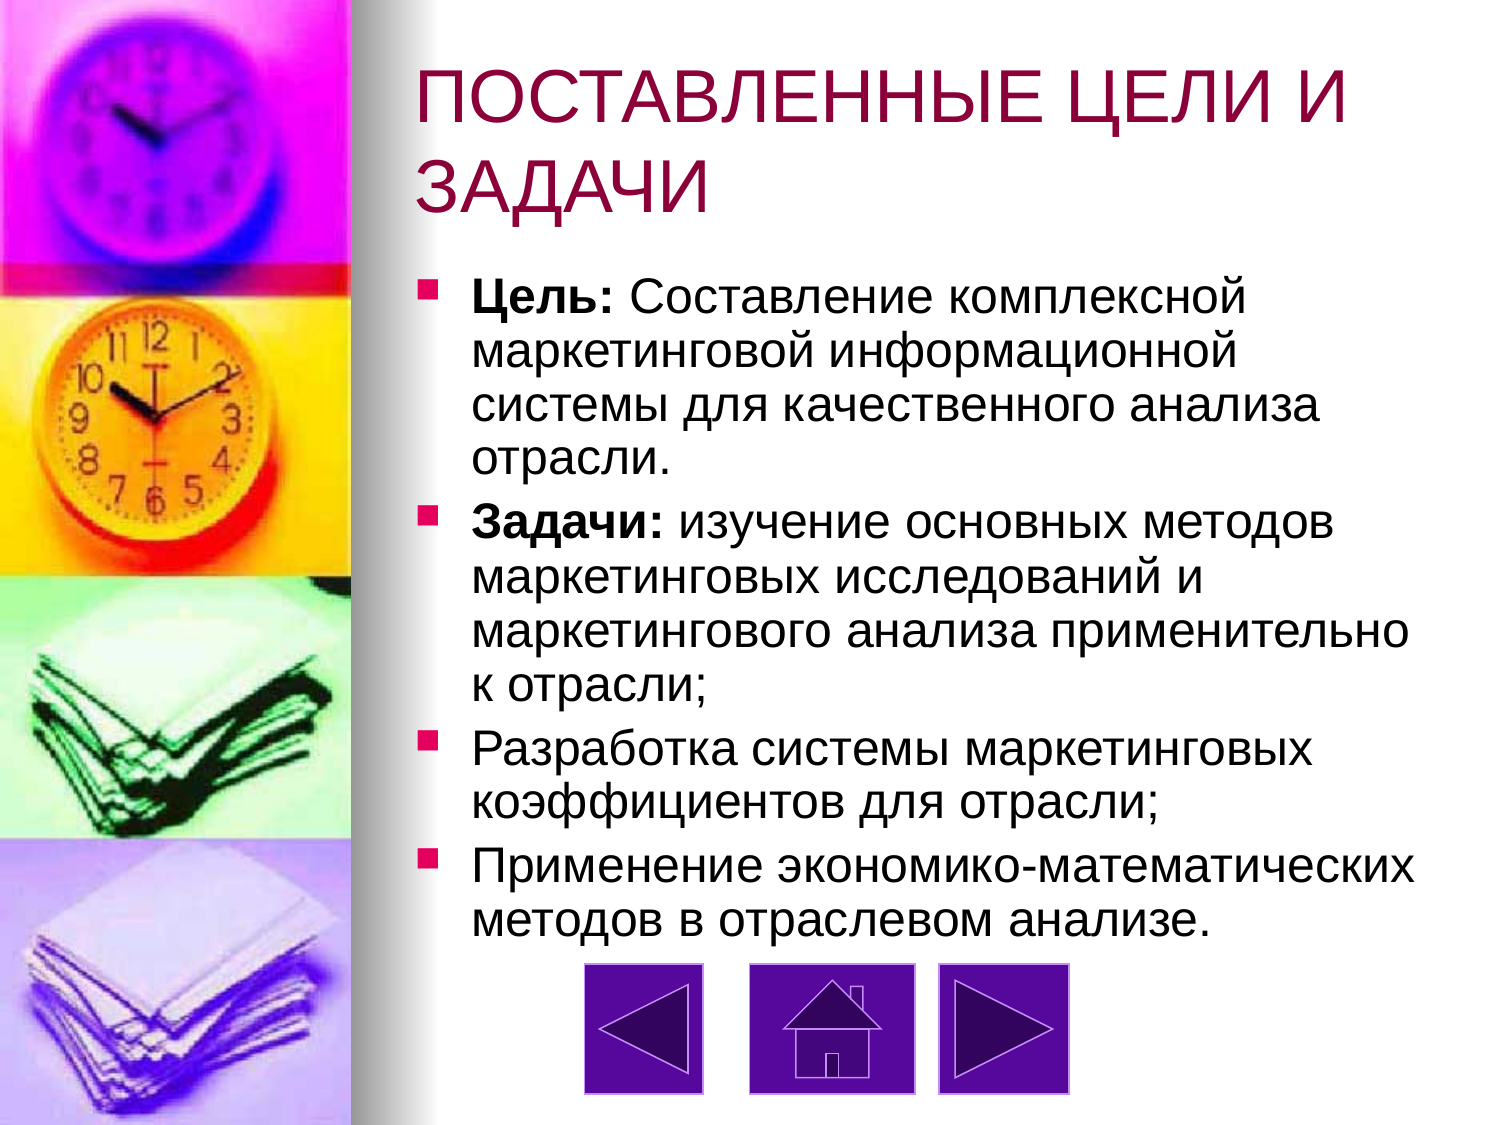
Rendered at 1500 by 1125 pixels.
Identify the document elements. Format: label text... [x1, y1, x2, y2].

picture [0, 0, 351, 1125]
title ПОСТАВЛЕННЫЕ ЦЕЛИ И ЗАДАЧИ [399, 37, 1450, 238]
text_box [938, 964, 1069, 1094]
list Цель: Составление комплексной маркетинговой информационной системы для качественного анализа отрасли. Задачи: изучение основных методов маркетинговых исследований и маркетингового анализа применительно к отрасли; Разработка системы маркетинговых коэффициентов для отрасли; Применение экономико-математических методов в отраслевом анализе. [399, 262, 1450, 1000]
text_box [584, 964, 703, 1094]
text_box [749, 964, 916, 1094]
